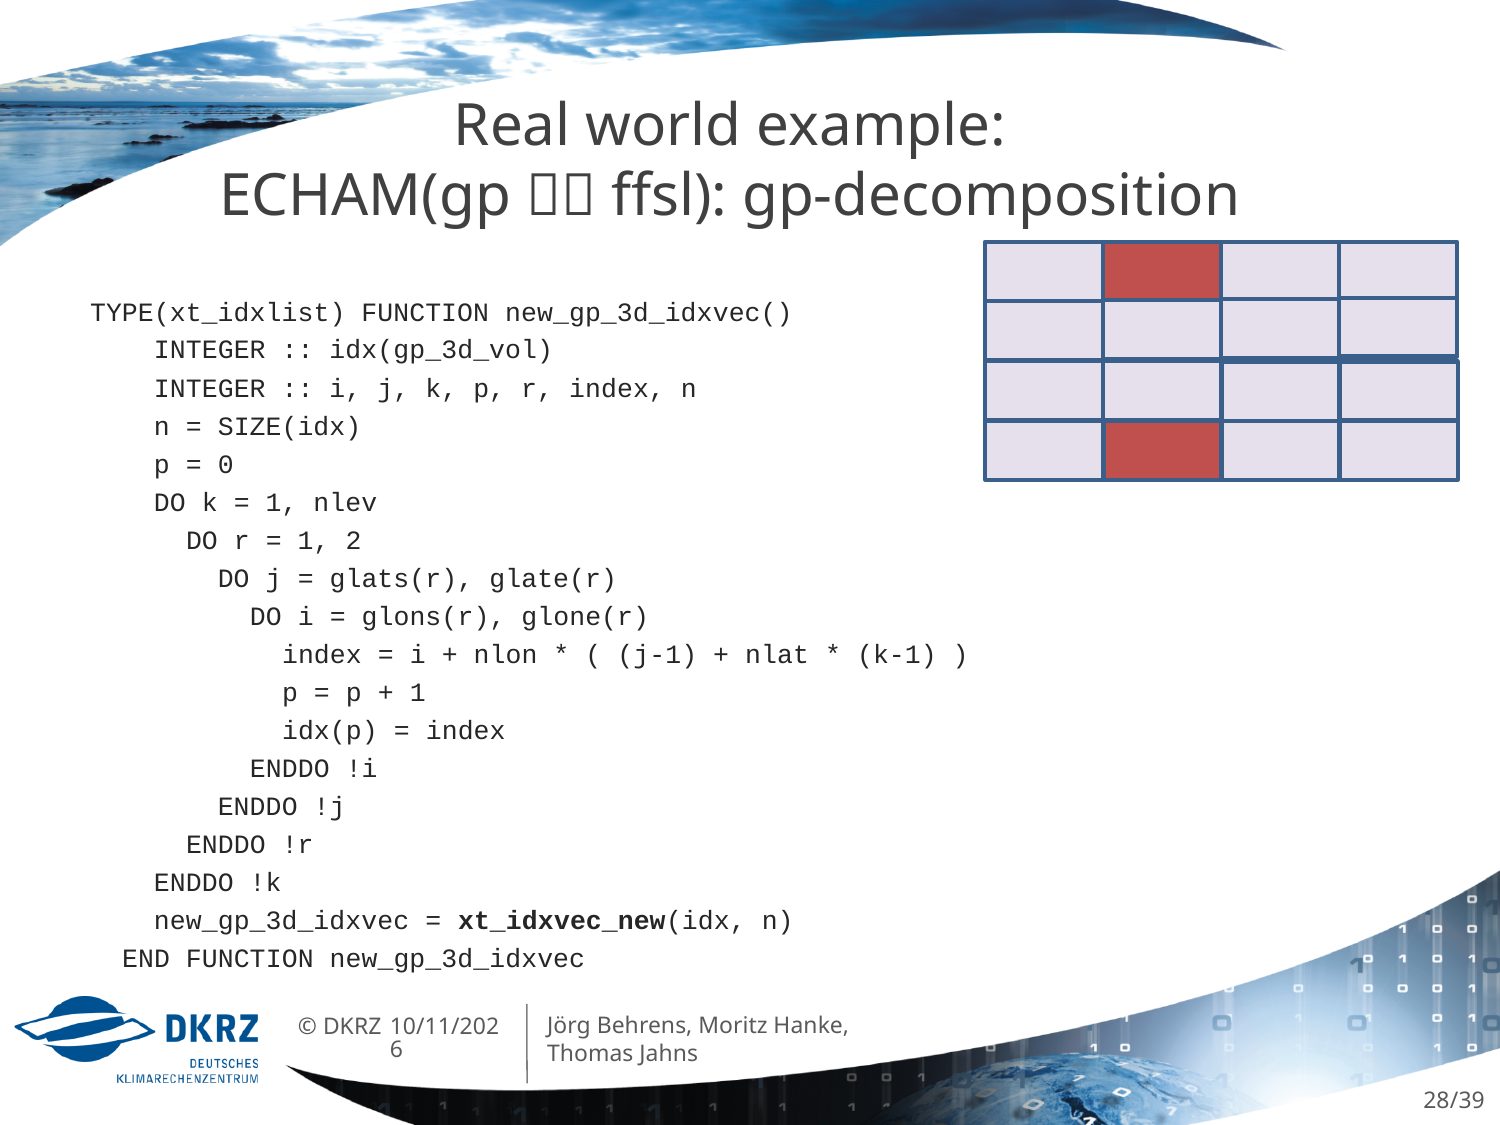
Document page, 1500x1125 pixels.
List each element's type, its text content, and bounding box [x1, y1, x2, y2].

text_box [1220, 360, 1337, 419]
text_box [1219, 419, 1337, 482]
text_box [1337, 359, 1460, 419]
text_box [1102, 419, 1219, 482]
title Real world example: ECHAM(gp  ffsl): gp-decomposition [88, 70, 1372, 244]
text_box [1219, 297, 1337, 360]
picture [285, 867, 1500, 1125]
text_box [1105, 361, 1220, 419]
list TYPE(xt_idxlist) FUNCTION new_gp_3d_idxvec() INTEGER :: idx(gp_3d_vol) INTEGER :: i, j, k, p, r, index, n n = SIZE(idx) p = 0 DO k = 1, nlev DO r = 1, 2 DO j = glats(r), glate(r) DO i = glons(r), glone(r) index = i + nlon * ( (j-1) + nlat * (k-1) ) p = p + 1 idx(p) = index ENDDO !i ENDDO !j ENDDO !r ENDDO !k new_gp_3d_idxvec = xt_idxvec_new(idx, n) END FUNCTION new_gp_3d_idxvec [74, 210, 1426, 985]
text_box [1101, 240, 1219, 298]
text_box [1337, 296, 1459, 359]
footer Jörg Behrens, Moritz Hanke, Thomas Jahns [532, 1003, 884, 1082]
text_box [1219, 240, 1337, 297]
text_box [1101, 298, 1220, 361]
text_box [983, 419, 1102, 482]
text_box [983, 359, 1105, 419]
picture [0, 0, 1288, 246]
text_box [1337, 240, 1459, 296]
text_box [1337, 419, 1460, 482]
text_box [983, 240, 1101, 299]
picture [14, 996, 258, 1083]
text_box [983, 299, 1101, 359]
slide_number 28 [1333, 1078, 1465, 1125]
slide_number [375, 1004, 528, 1052]
